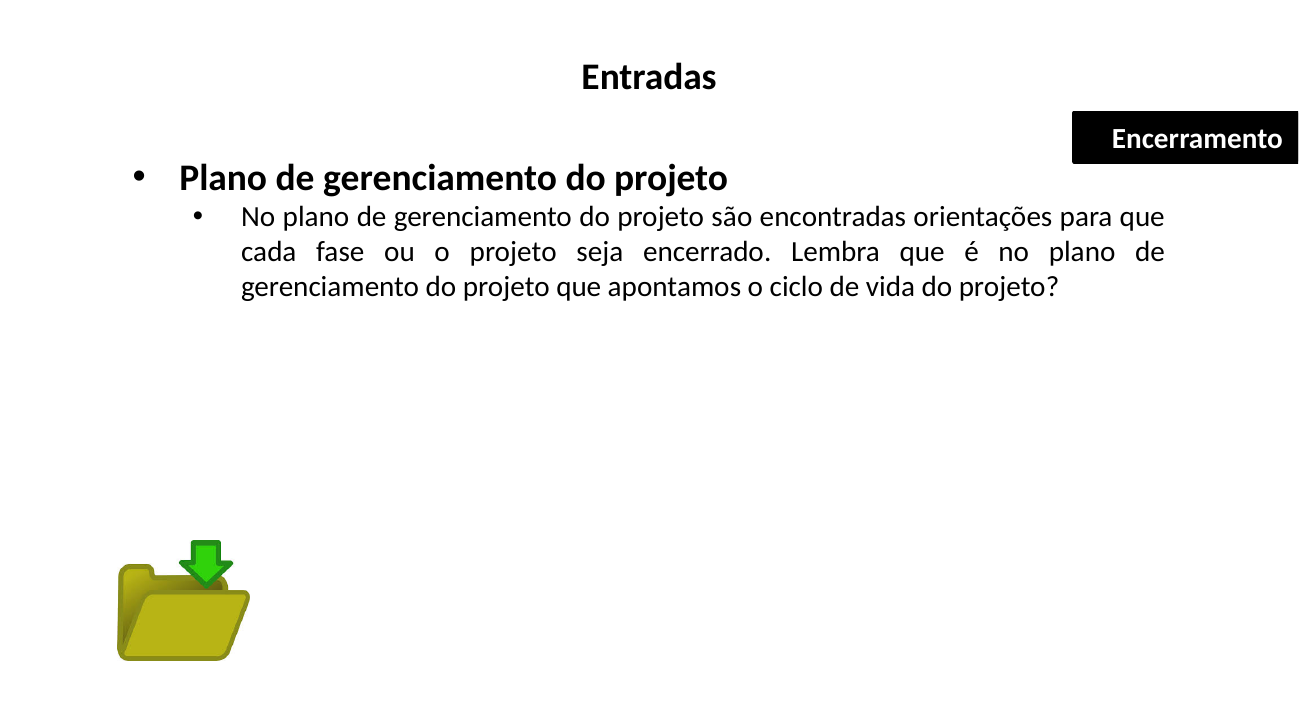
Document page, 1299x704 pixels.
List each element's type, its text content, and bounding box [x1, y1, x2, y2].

picture [117, 540, 250, 661]
text_box Entradas [0, 44, 1299, 106]
text_box Plano de gerenciamento do projeto No plano de gerenciamento do projeto são encontradas orientações para que cada fase ou o projeto seja encerrado. Lembra que é no plano de gerenciamento do projeto que apontamos o ciclo de vida do projeto? [117, 145, 1181, 312]
text_box Encerramento [1074, 112, 1299, 162]
